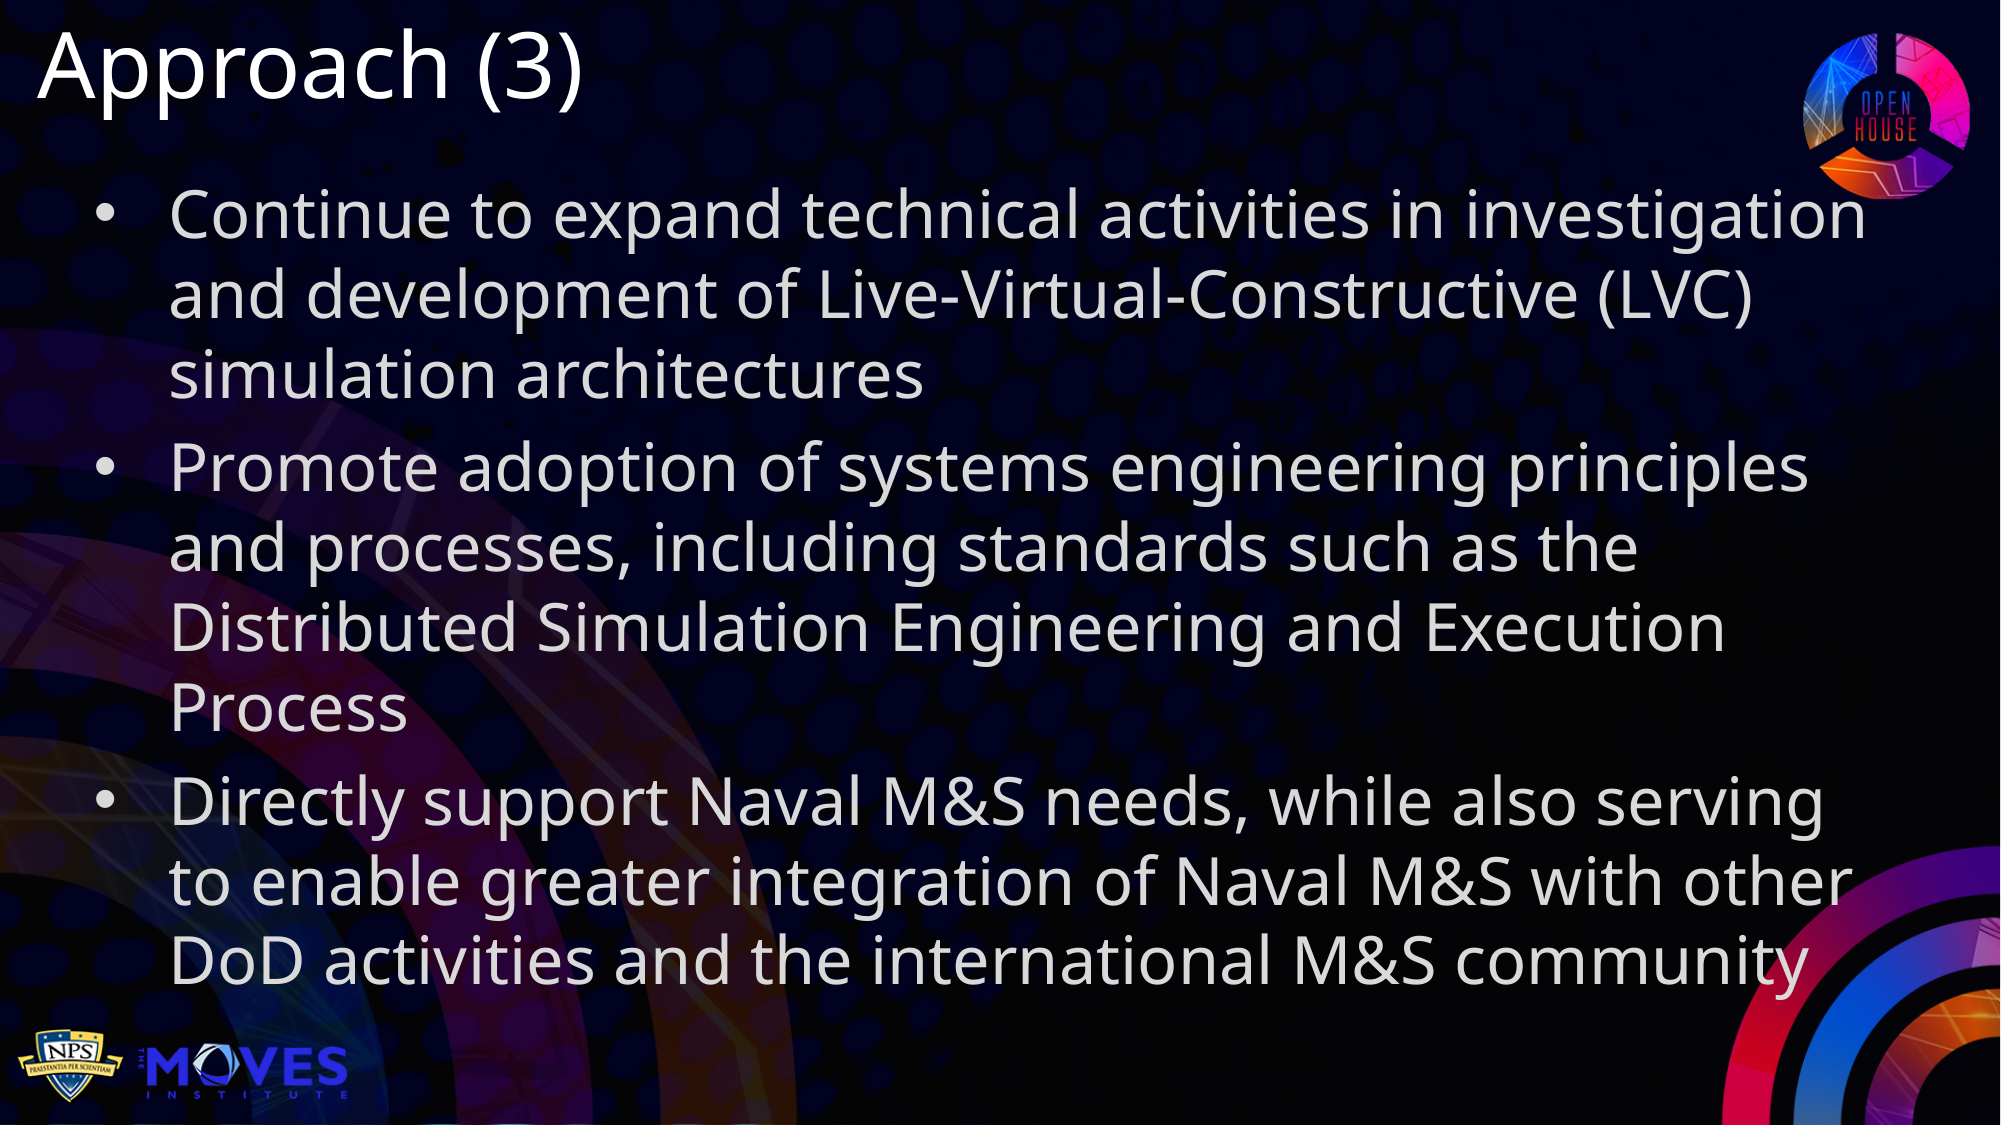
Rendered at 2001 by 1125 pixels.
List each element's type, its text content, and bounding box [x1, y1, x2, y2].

text_box Continue to expand technical activities in investigation and development of Live-Virtual-Constructive (LVC) simulation architectures Promote adoption of systems engineering principles and processes, including standards such as the Distributed Simulation Engineering and Execution Process Directly support Naval M&S needs, while also serving to enable greater integration of Naval M&S with other DoD activities and the international M&S community [78, 164, 1922, 1006]
picture [0, 0, 2001, 1125]
text_box Approach (3) [22, 0, 1977, 125]
